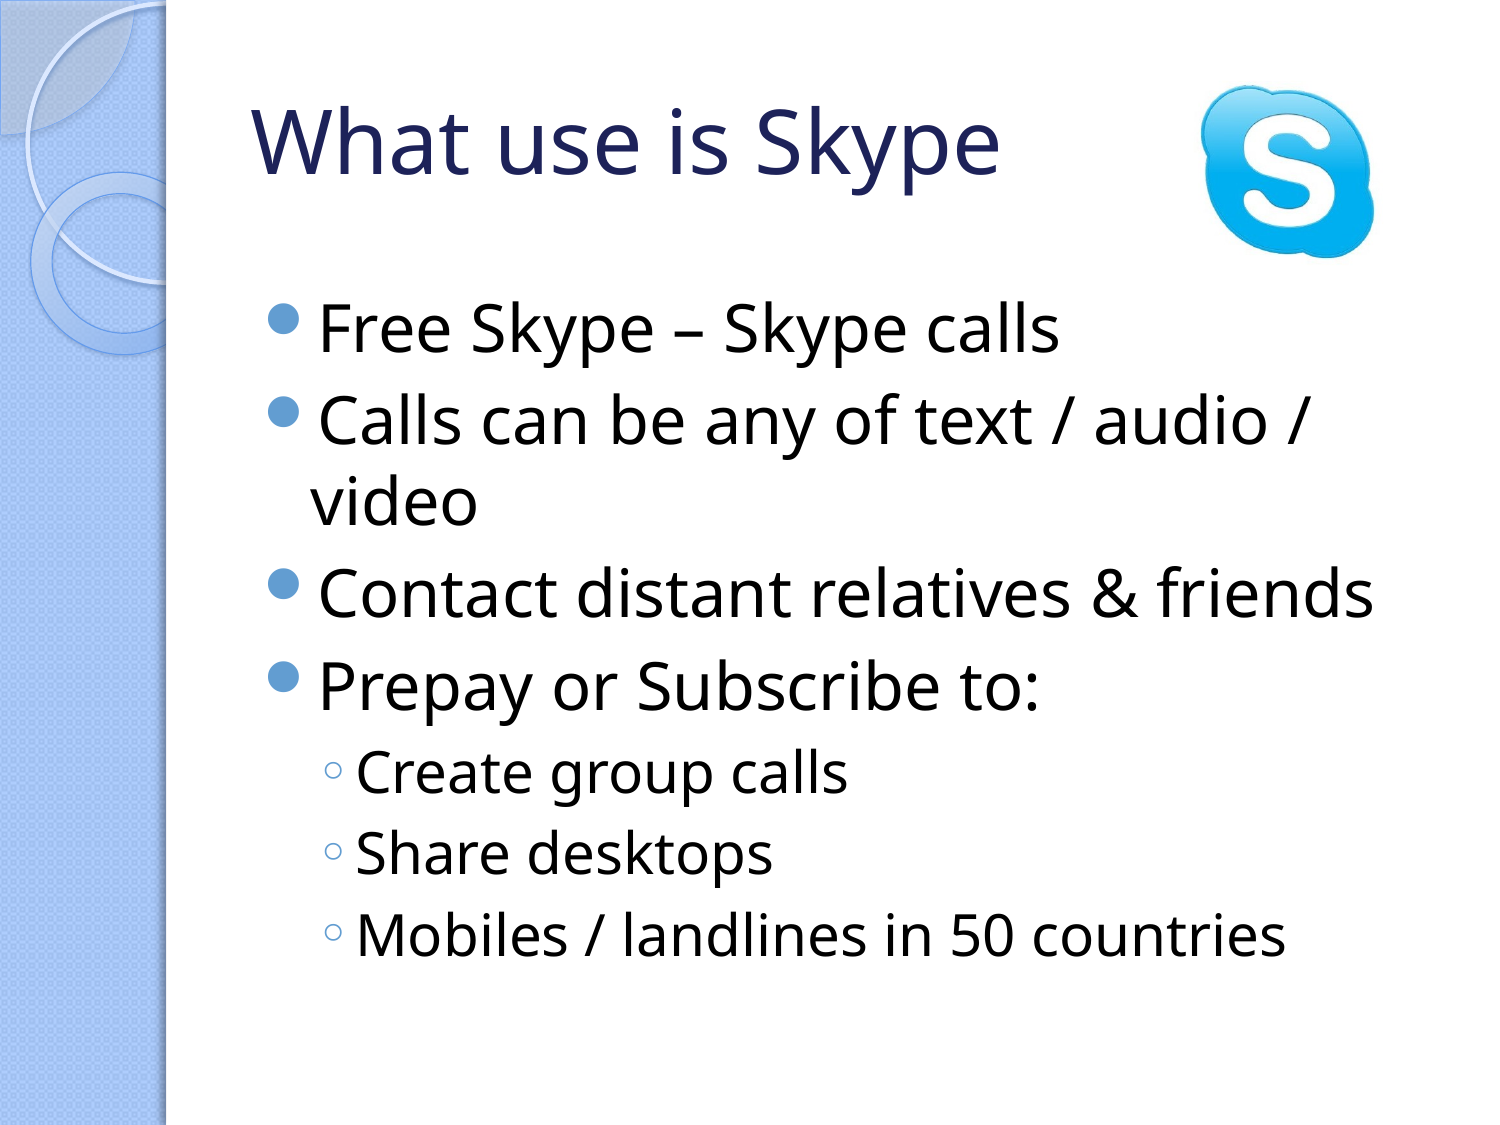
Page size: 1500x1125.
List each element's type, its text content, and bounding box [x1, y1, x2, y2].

list Free Skype – Skype calls Calls can be any of text / audio / video Contact distant relatives & friends Prepay or Subscribe to: Create group calls Share desktops Mobiles / landlines in 50 countries [235, 278, 1466, 1025]
title What use is Skype [235, 45, 1466, 233]
picture [1175, 64, 1396, 279]
